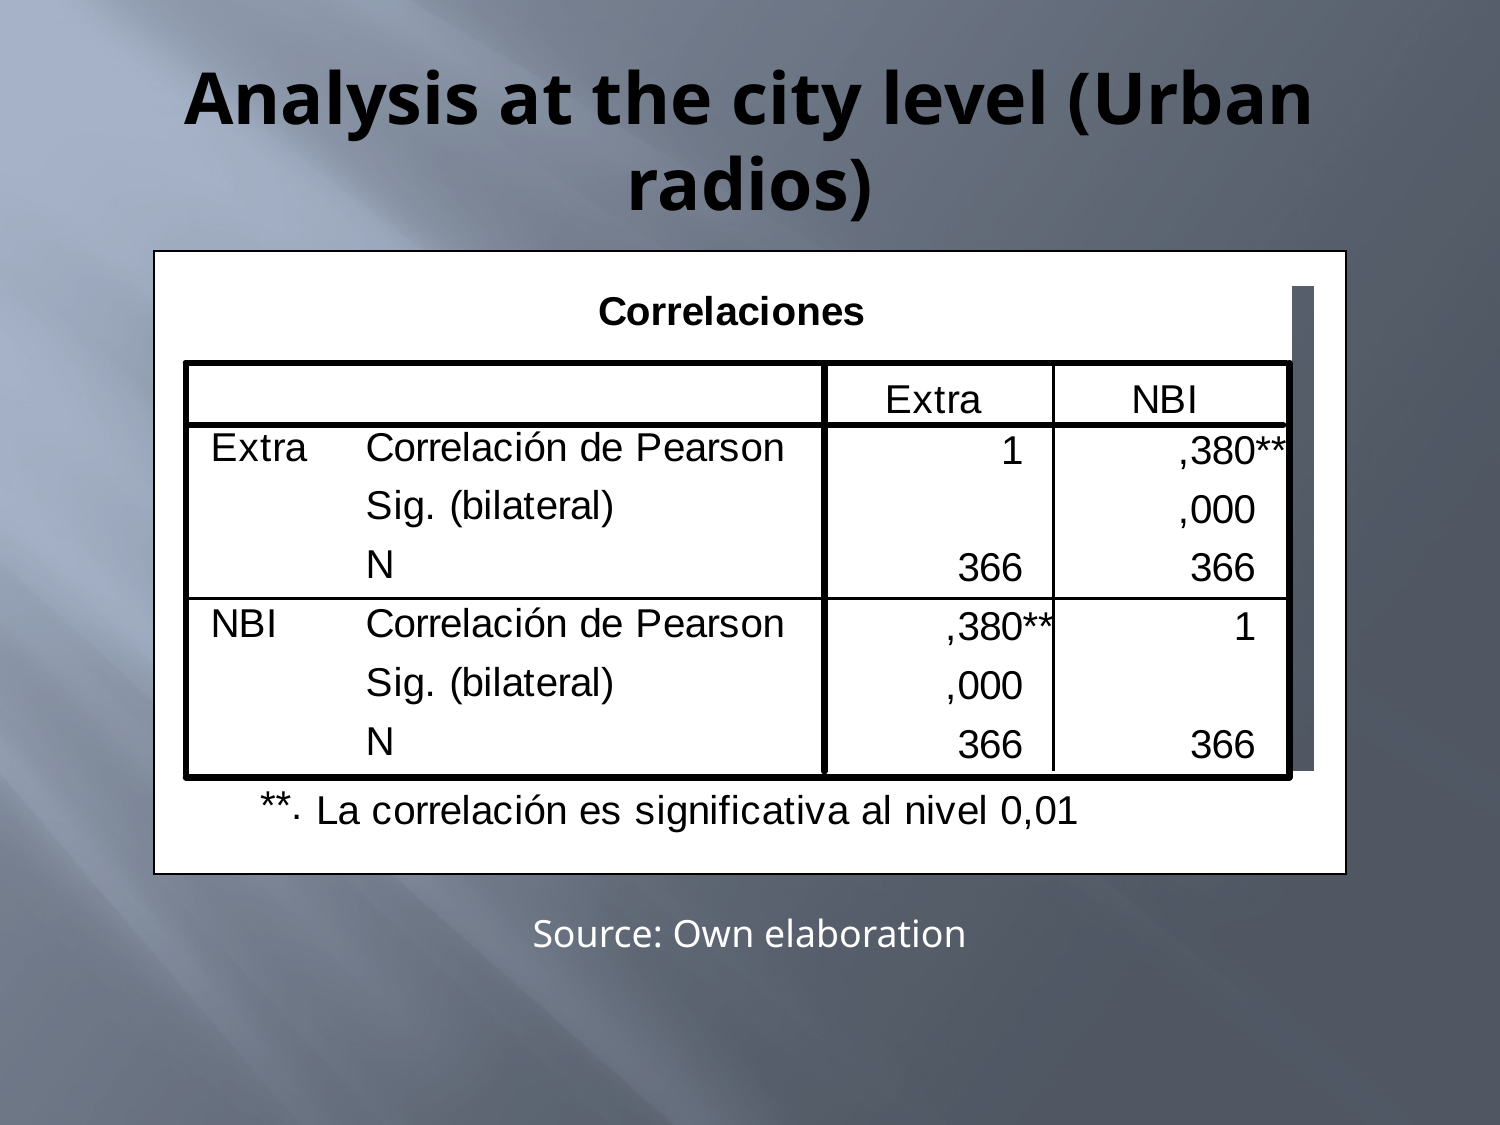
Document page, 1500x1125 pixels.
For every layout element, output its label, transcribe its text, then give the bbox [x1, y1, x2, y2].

title Analysis at the city level (Urban radios) [75, 45, 1425, 233]
picture [154, 251, 1346, 874]
text_box Source: Own elaboration [480, 918, 1020, 963]
